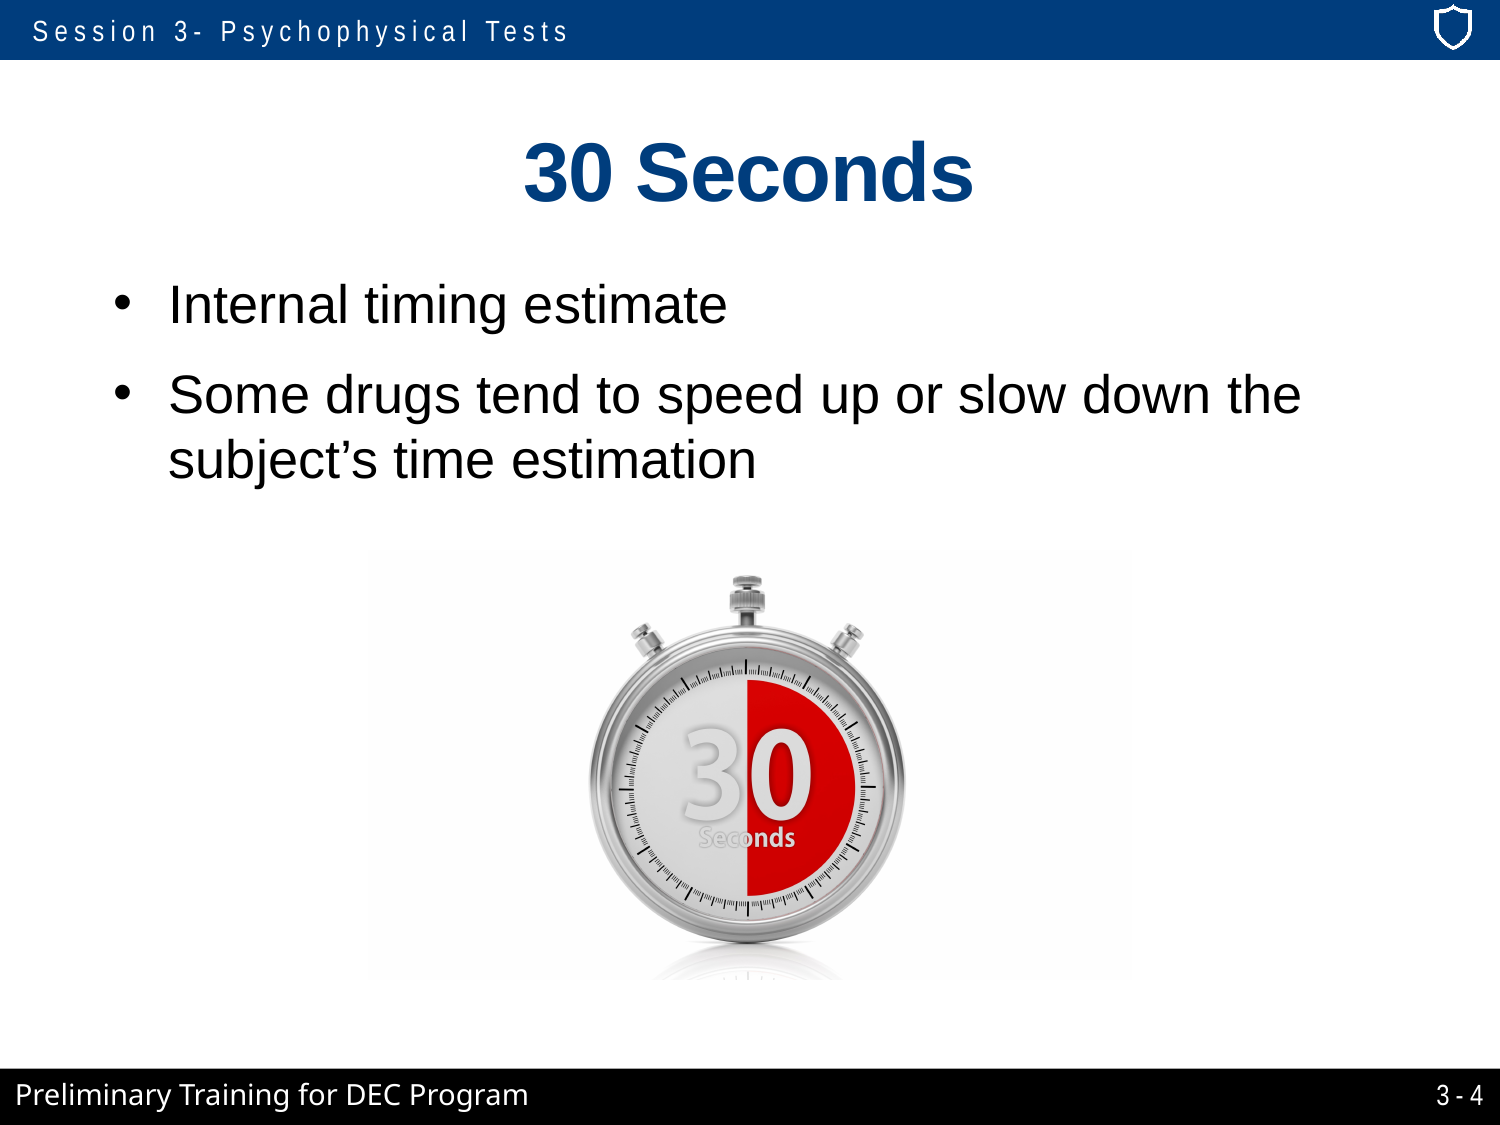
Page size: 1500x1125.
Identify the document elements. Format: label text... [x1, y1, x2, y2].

title 30 Seconds [75, 75, 1425, 225]
slide_number 3-4 [1218, 1063, 1499, 1124]
picture [368, 549, 1132, 980]
picture [1434, 4, 1472, 50]
list Internal timing estimate Some drugs tend to speed up or slow down the subject’s time estimation [75, 261, 1425, 1050]
